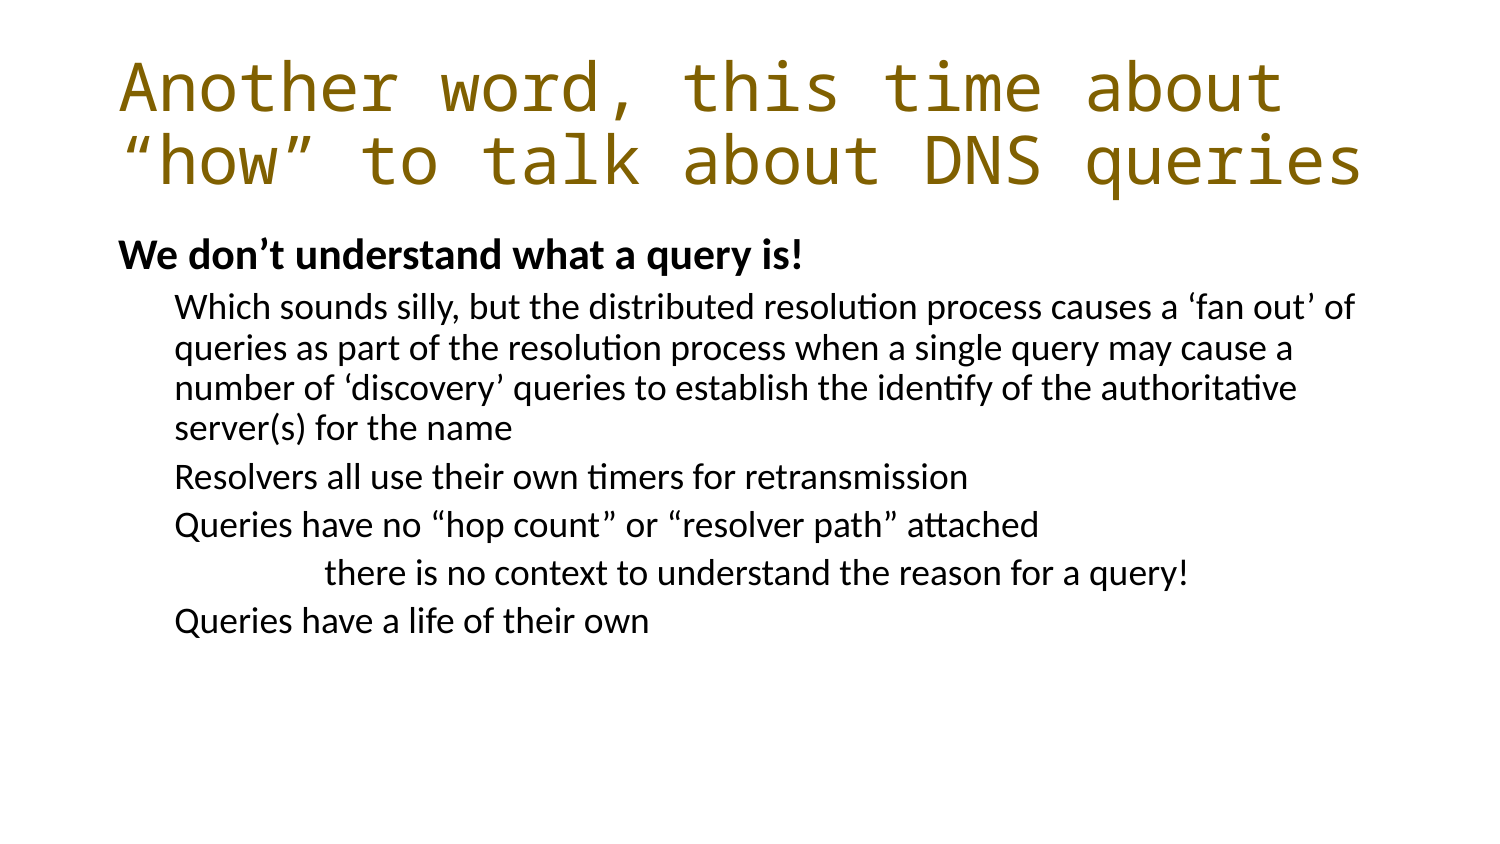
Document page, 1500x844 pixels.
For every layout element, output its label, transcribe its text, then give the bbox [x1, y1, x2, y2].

list We don’t understand what a query is! Which sounds silly, but the distributed resolution process causes a ‘fan out’ of queries as part of the resolution process when a single query may cause a number of ‘discovery’ queries to establish the identify of the authoritative server(s) for the name Resolvers all use their own timers for retransmission Queries have no “hop count” or “resolver path” attached there is no context to understand the reason for a query! Queries have a life of their own [103, 224, 1397, 760]
title Another word, this time about “how” to talk about DNS queries [103, 44, 1397, 208]
